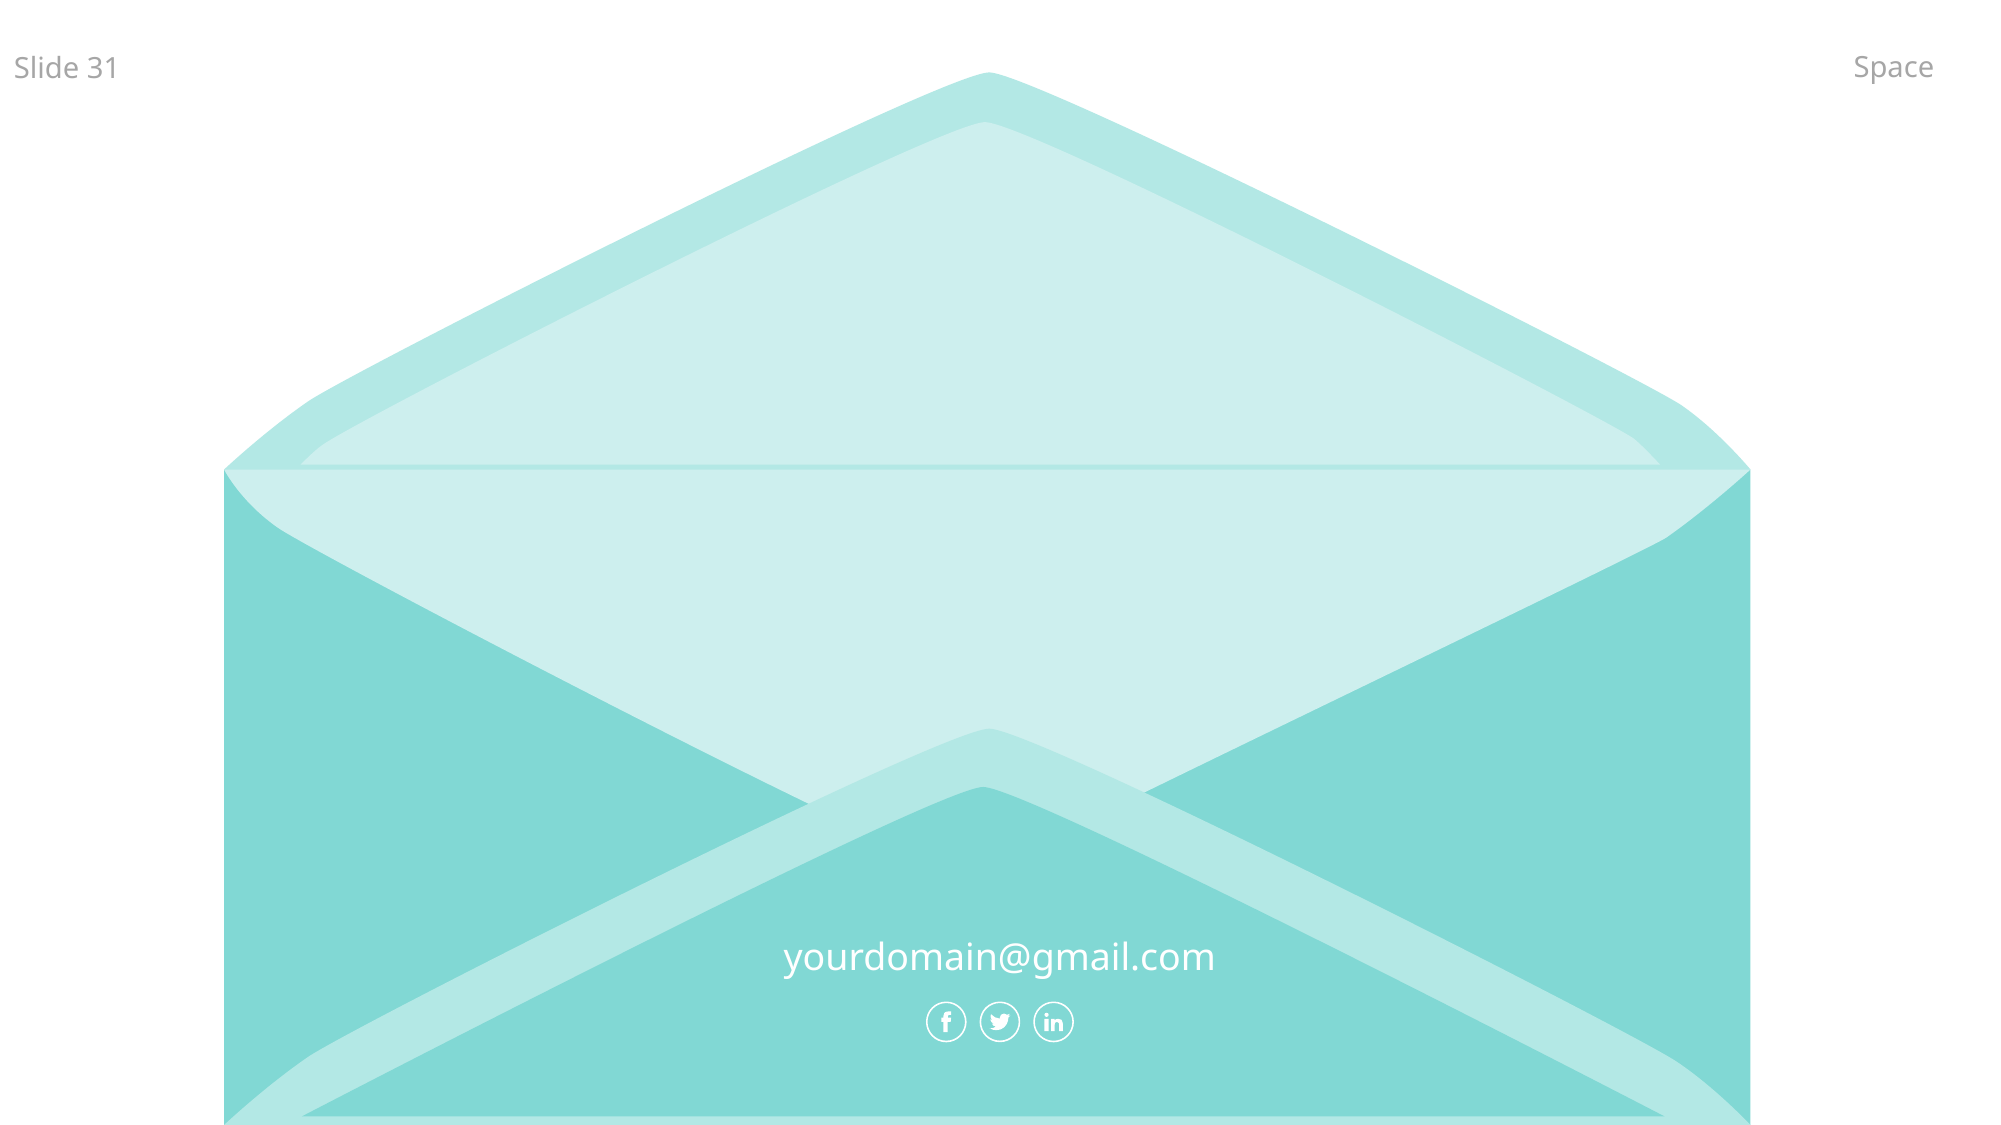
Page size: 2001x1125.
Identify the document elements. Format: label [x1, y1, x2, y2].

picture [321, 187, 1657, 805]
text_box [224, 72, 1751, 1125]
text_box [926, 1001, 1074, 1043]
